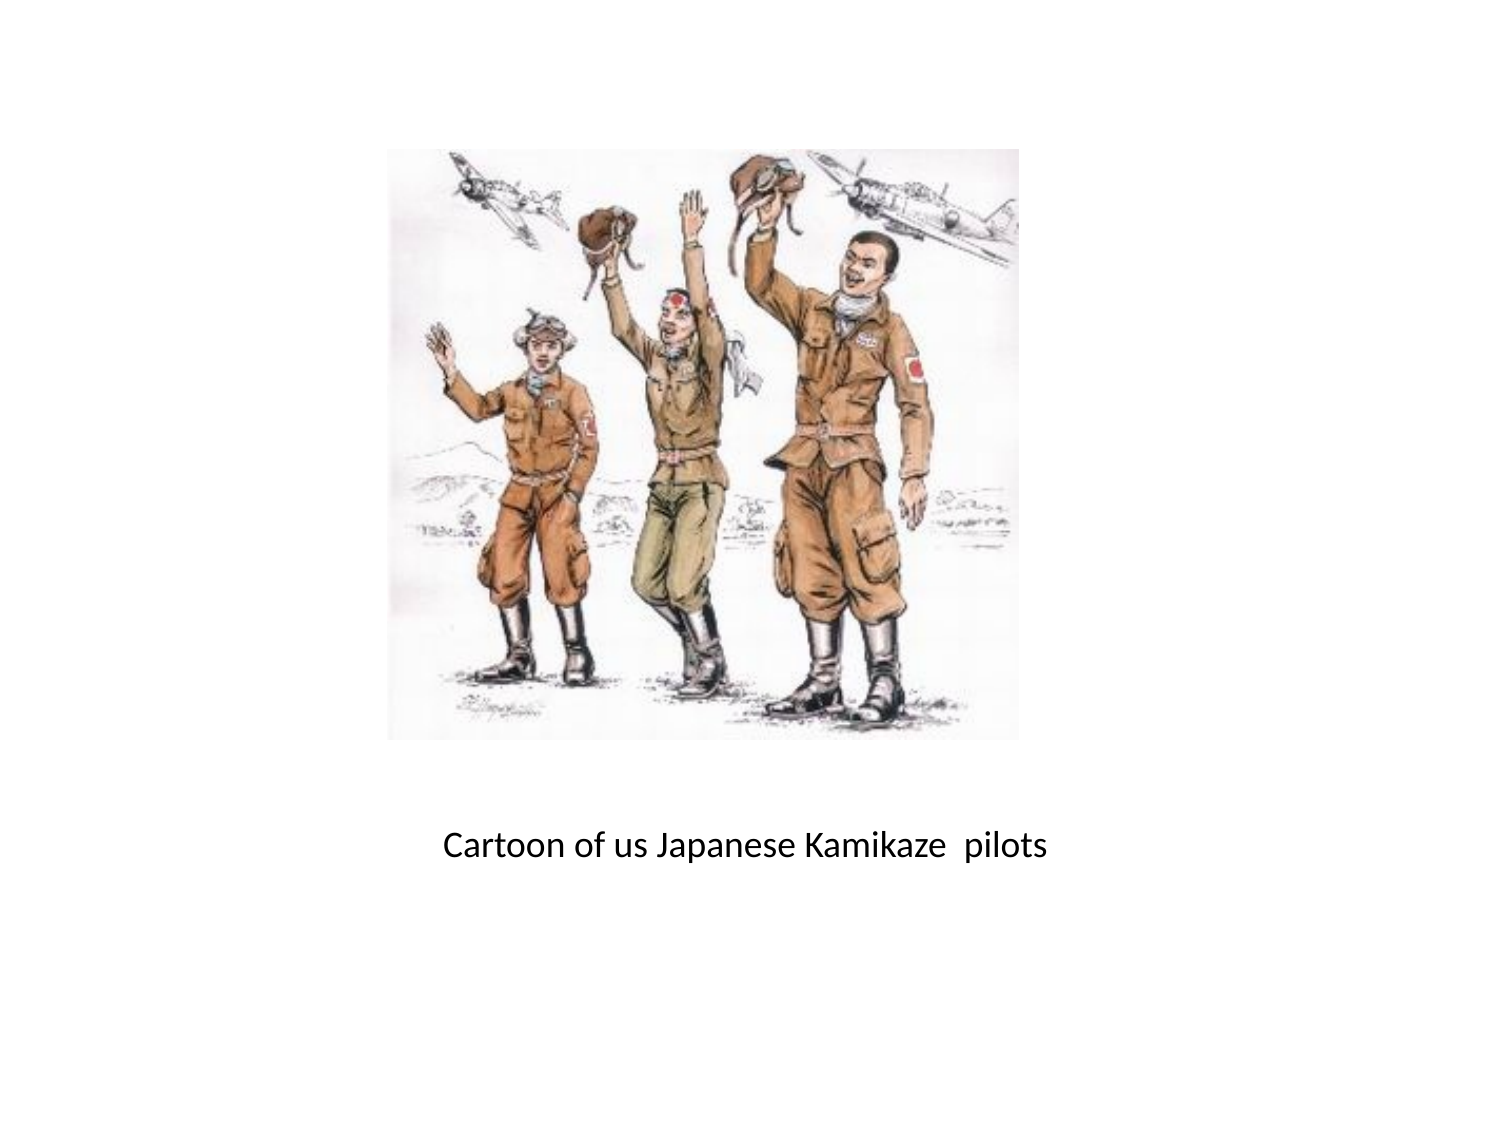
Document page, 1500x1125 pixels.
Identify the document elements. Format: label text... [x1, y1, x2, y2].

text_box Cartoon of us Japanese Kamikaze pilots [428, 812, 1064, 873]
picture [387, 149, 1019, 740]
